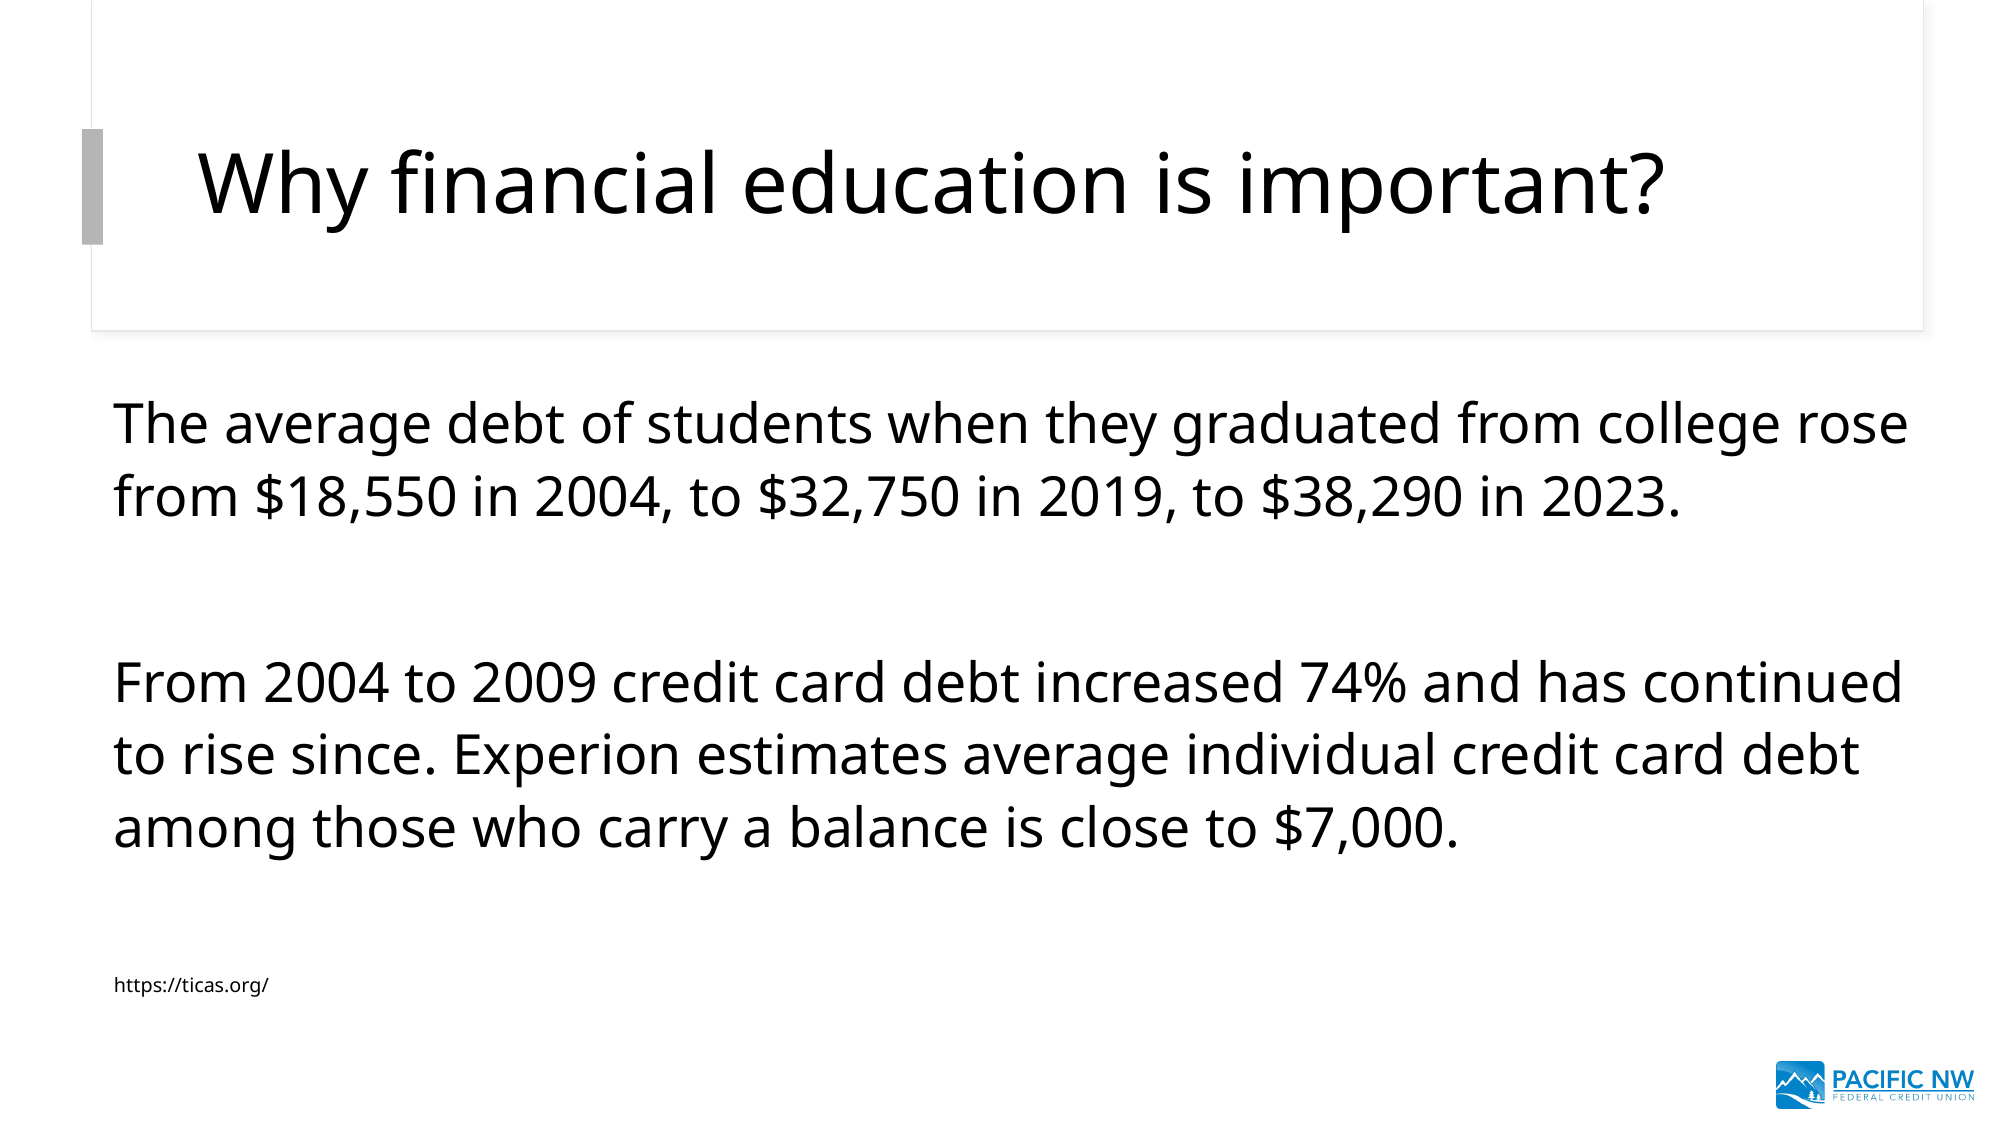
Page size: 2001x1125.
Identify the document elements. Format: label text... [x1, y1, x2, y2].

picture [1970, 1076, 1974, 1089]
picture [1958, 1078, 1966, 1089]
picture [1936, 1076, 1945, 1089]
picture [1776, 1061, 1974, 1109]
title Why financial education is important? [183, 90, 1851, 284]
list The average debt of students when they graduated from college rose from $18,550 in 2004, to $32,750 in 2019, to $38,290 in 2023. From 2004 to 2009 credit card debt increased 74% and has continued to rise since. Experion estimates average individual credit card debt among those who carry a balance is close to $7,000. https://ticas.org/ [99, 374, 1930, 1013]
picture [1778, 1081, 1788, 1087]
